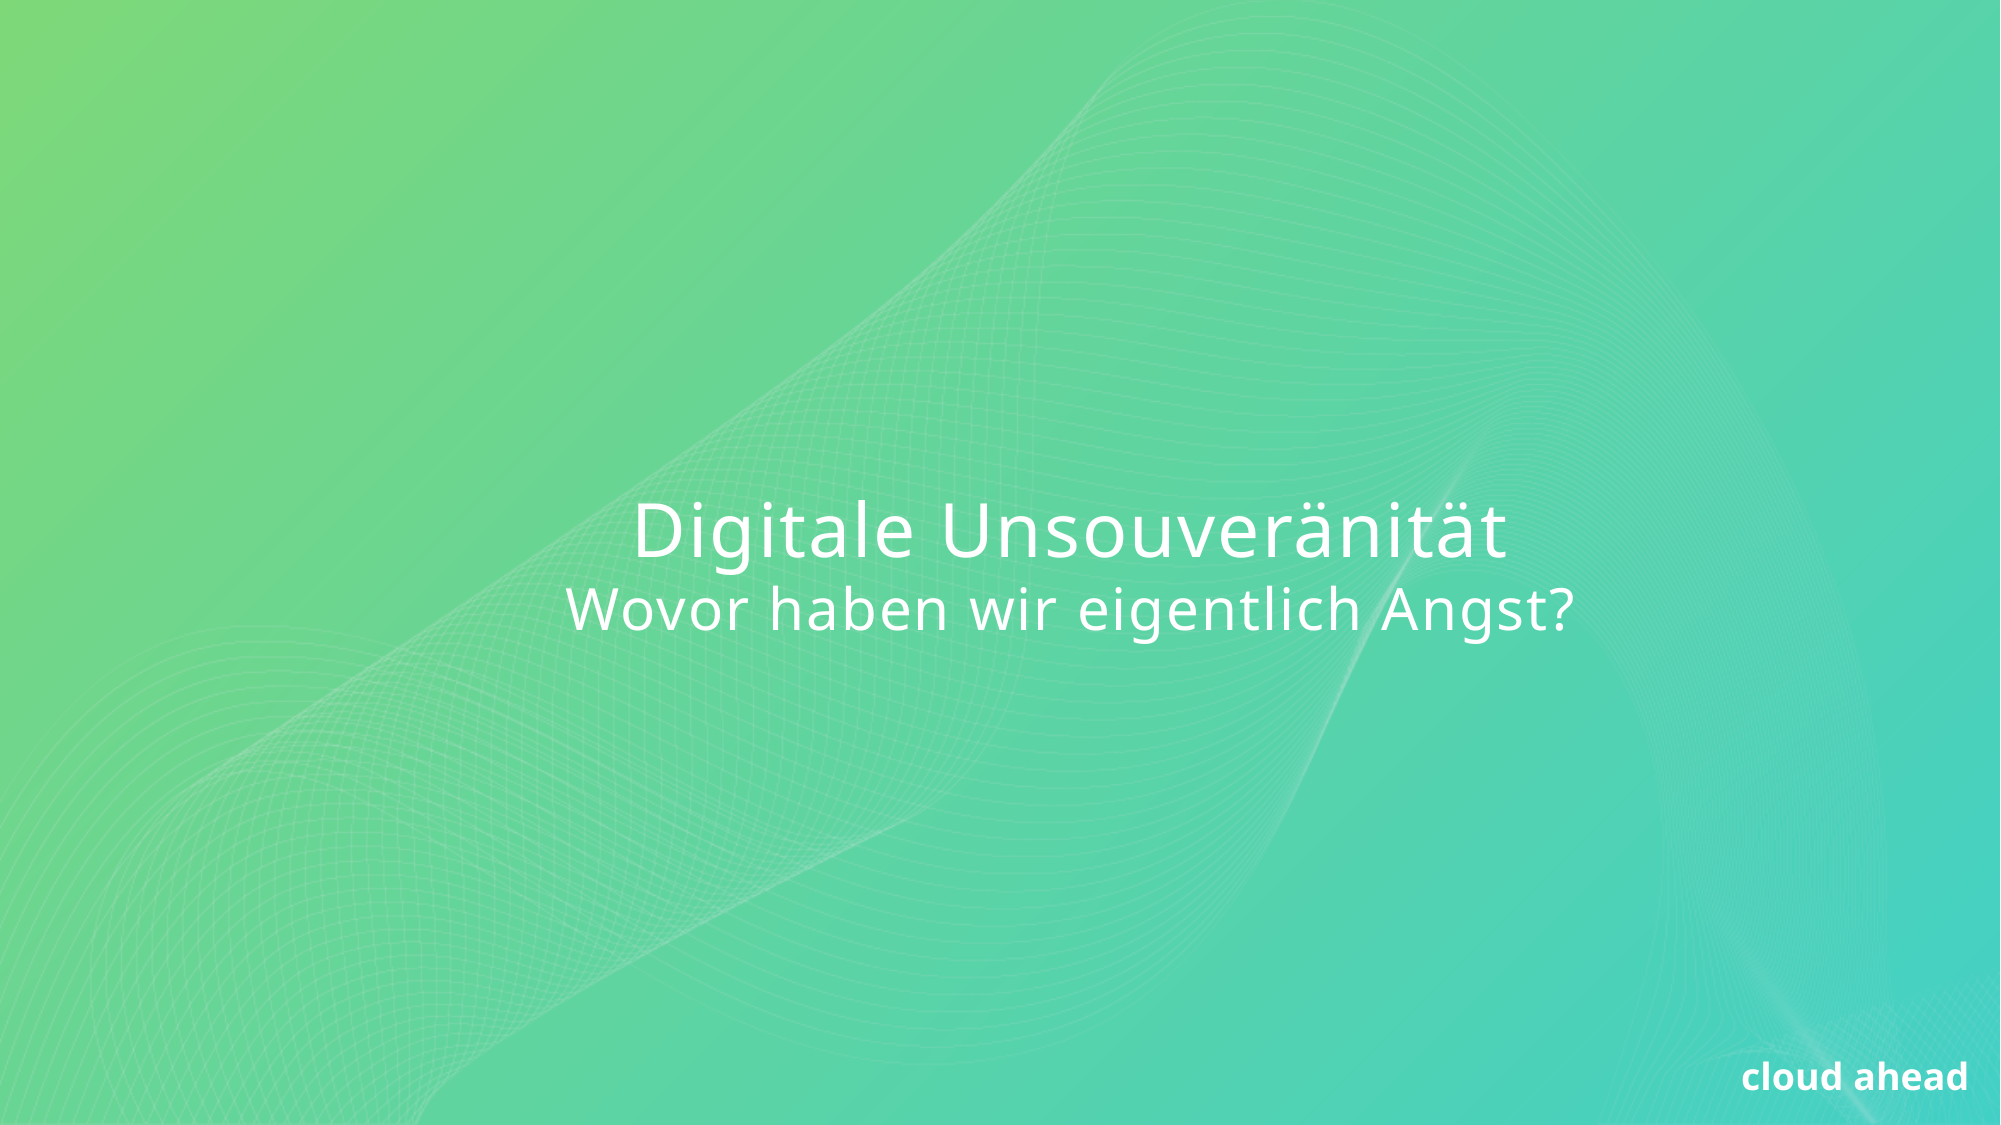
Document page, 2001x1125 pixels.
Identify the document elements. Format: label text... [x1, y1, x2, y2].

title Digitale Unsouveränität Wovor haben wir eigentlich Angst? [541, 474, 1602, 651]
